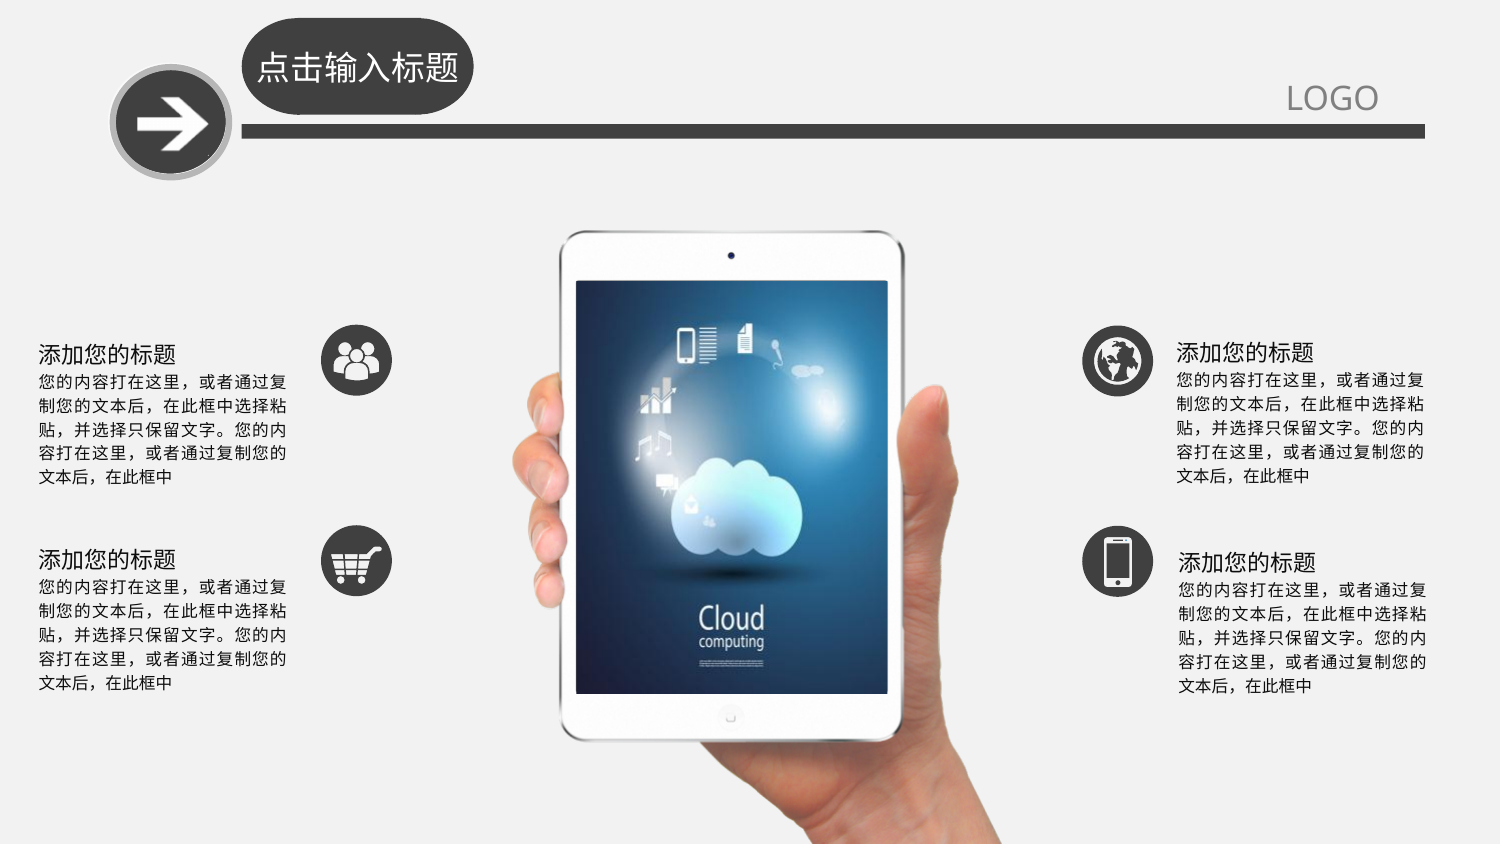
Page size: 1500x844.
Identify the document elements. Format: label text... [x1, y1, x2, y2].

text_box LOGO [1270, 69, 1404, 123]
text_box [241, 123, 1426, 140]
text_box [110, 65, 229, 178]
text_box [30, 525, 392, 699]
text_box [512, 230, 1002, 844]
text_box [30, 324, 392, 493]
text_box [1082, 325, 1432, 492]
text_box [241, 17, 487, 115]
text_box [1082, 525, 1435, 702]
